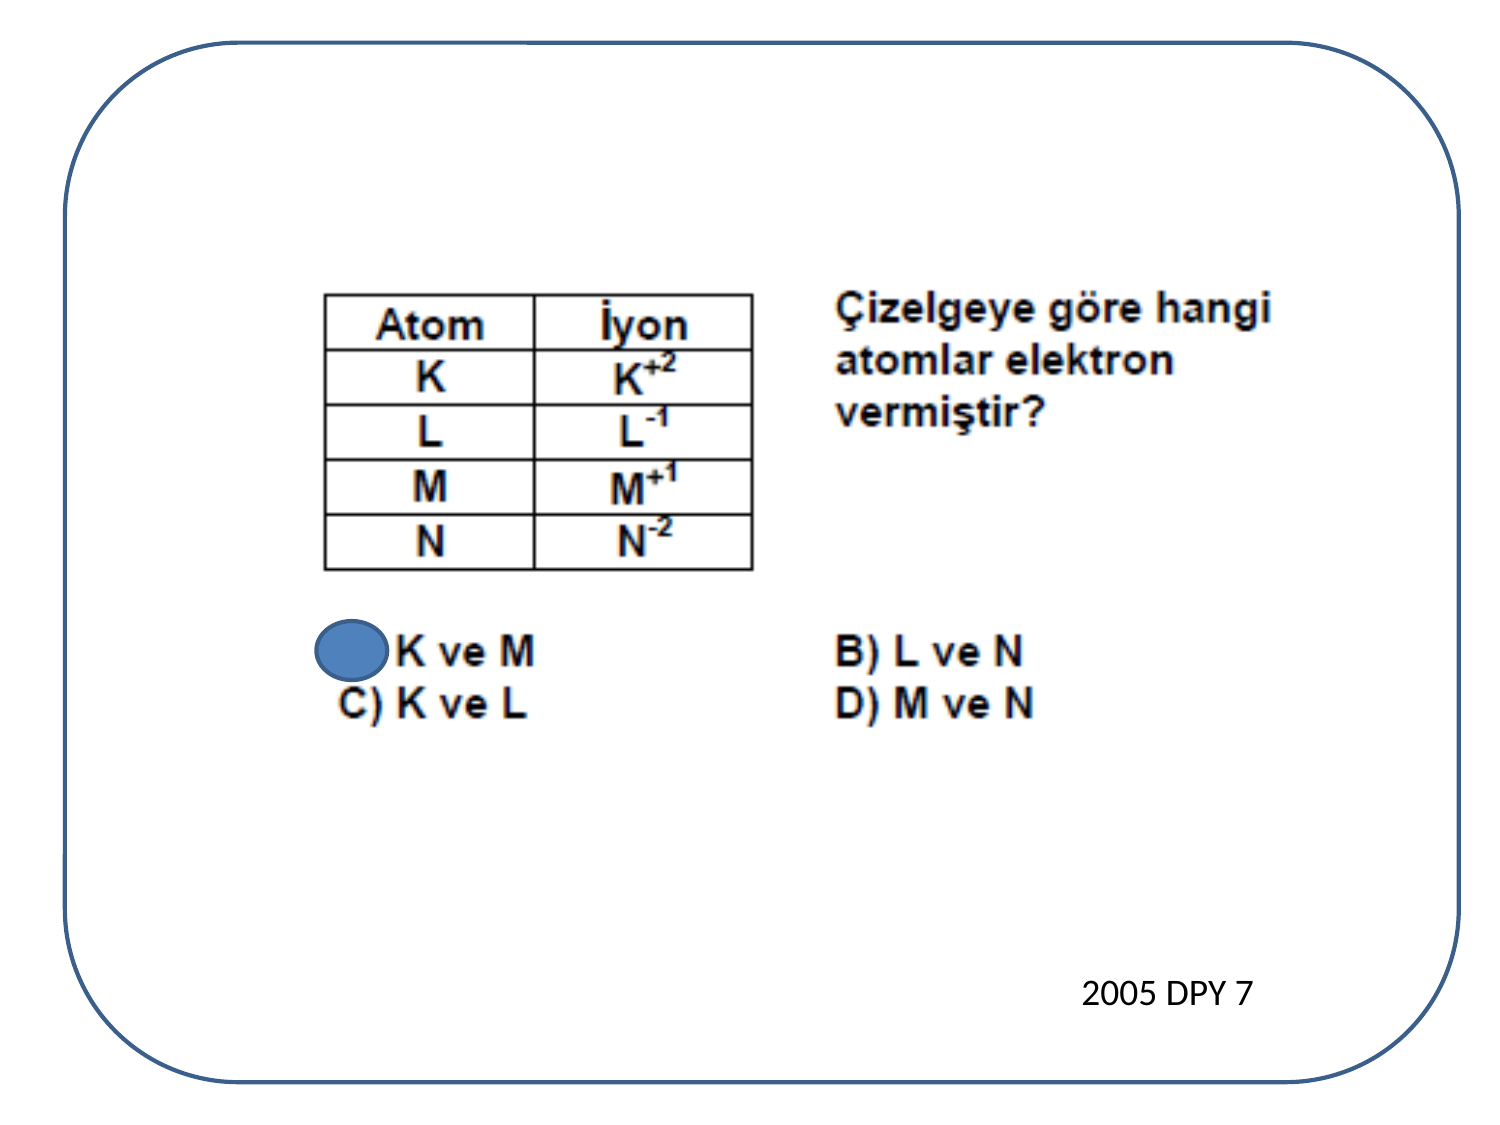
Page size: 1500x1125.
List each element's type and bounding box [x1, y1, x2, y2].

text_box [62, 40, 1461, 1085]
picture [316, 257, 1312, 752]
